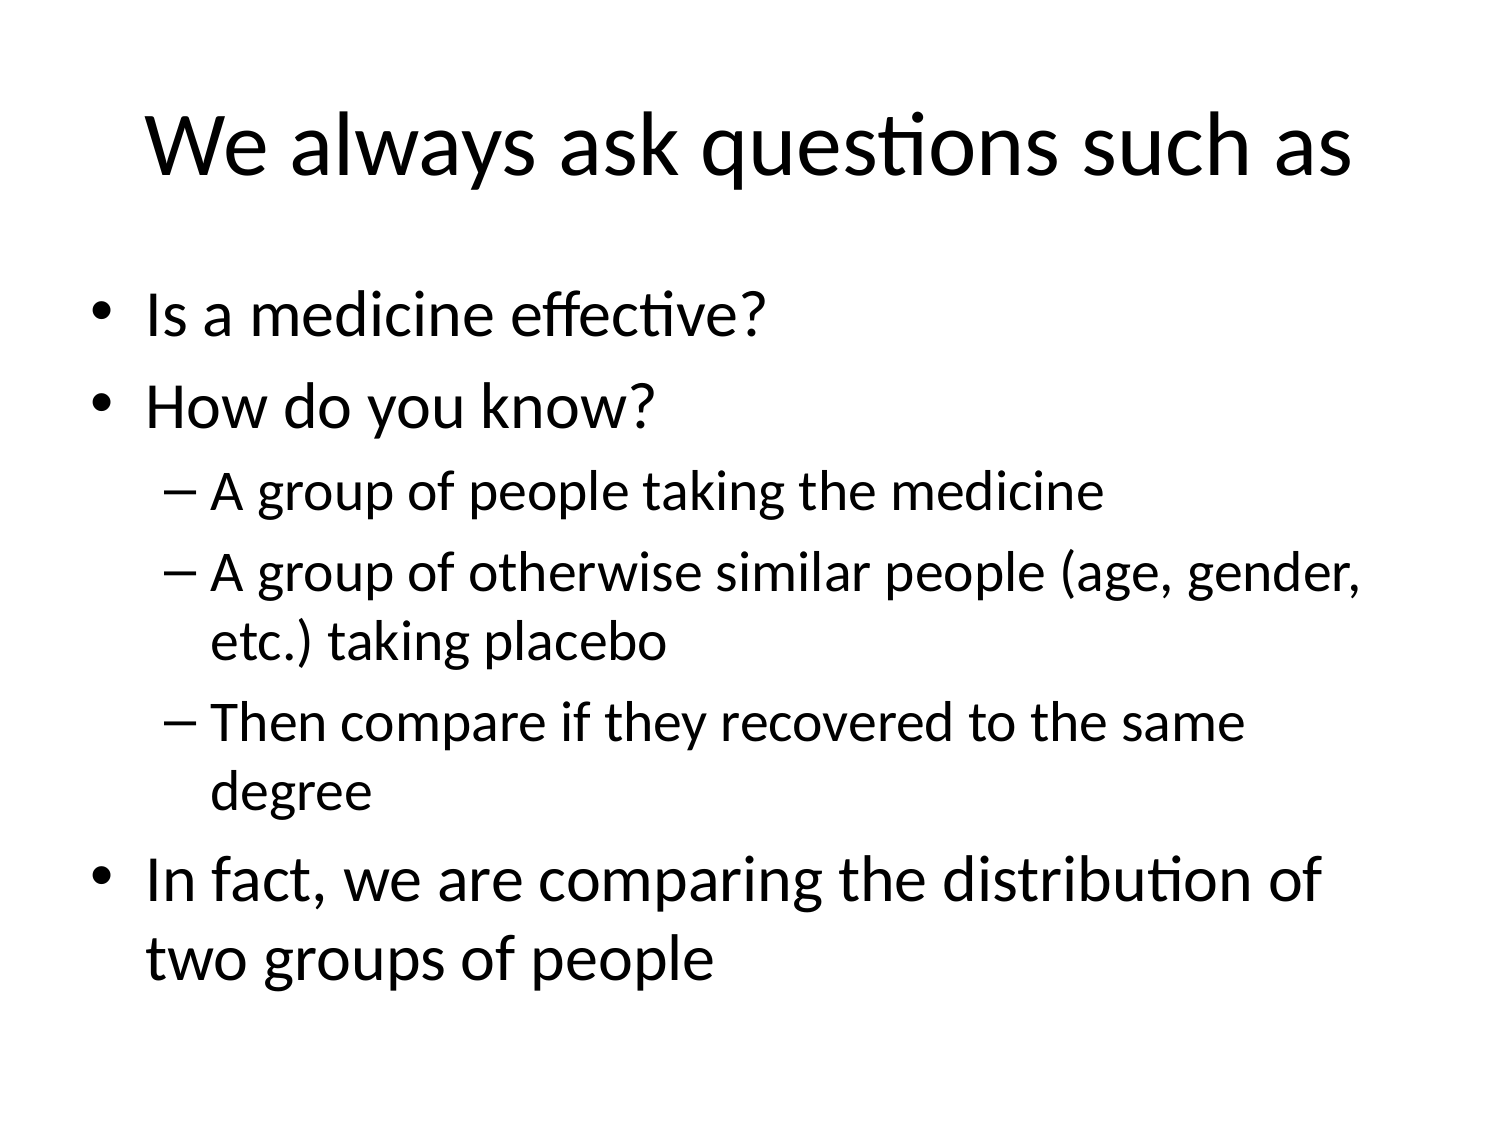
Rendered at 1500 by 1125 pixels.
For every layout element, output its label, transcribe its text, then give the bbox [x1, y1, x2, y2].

list Is a medicine effective? How do you know? A group of people taking the medicine A group of otherwise similar people (age, gender, etc.) taking placebo Then compare if they recovered to the same degree In fact, we are comparing the distribution of two groups of people [75, 262, 1425, 1005]
title We always ask questions such as [75, 45, 1425, 233]
